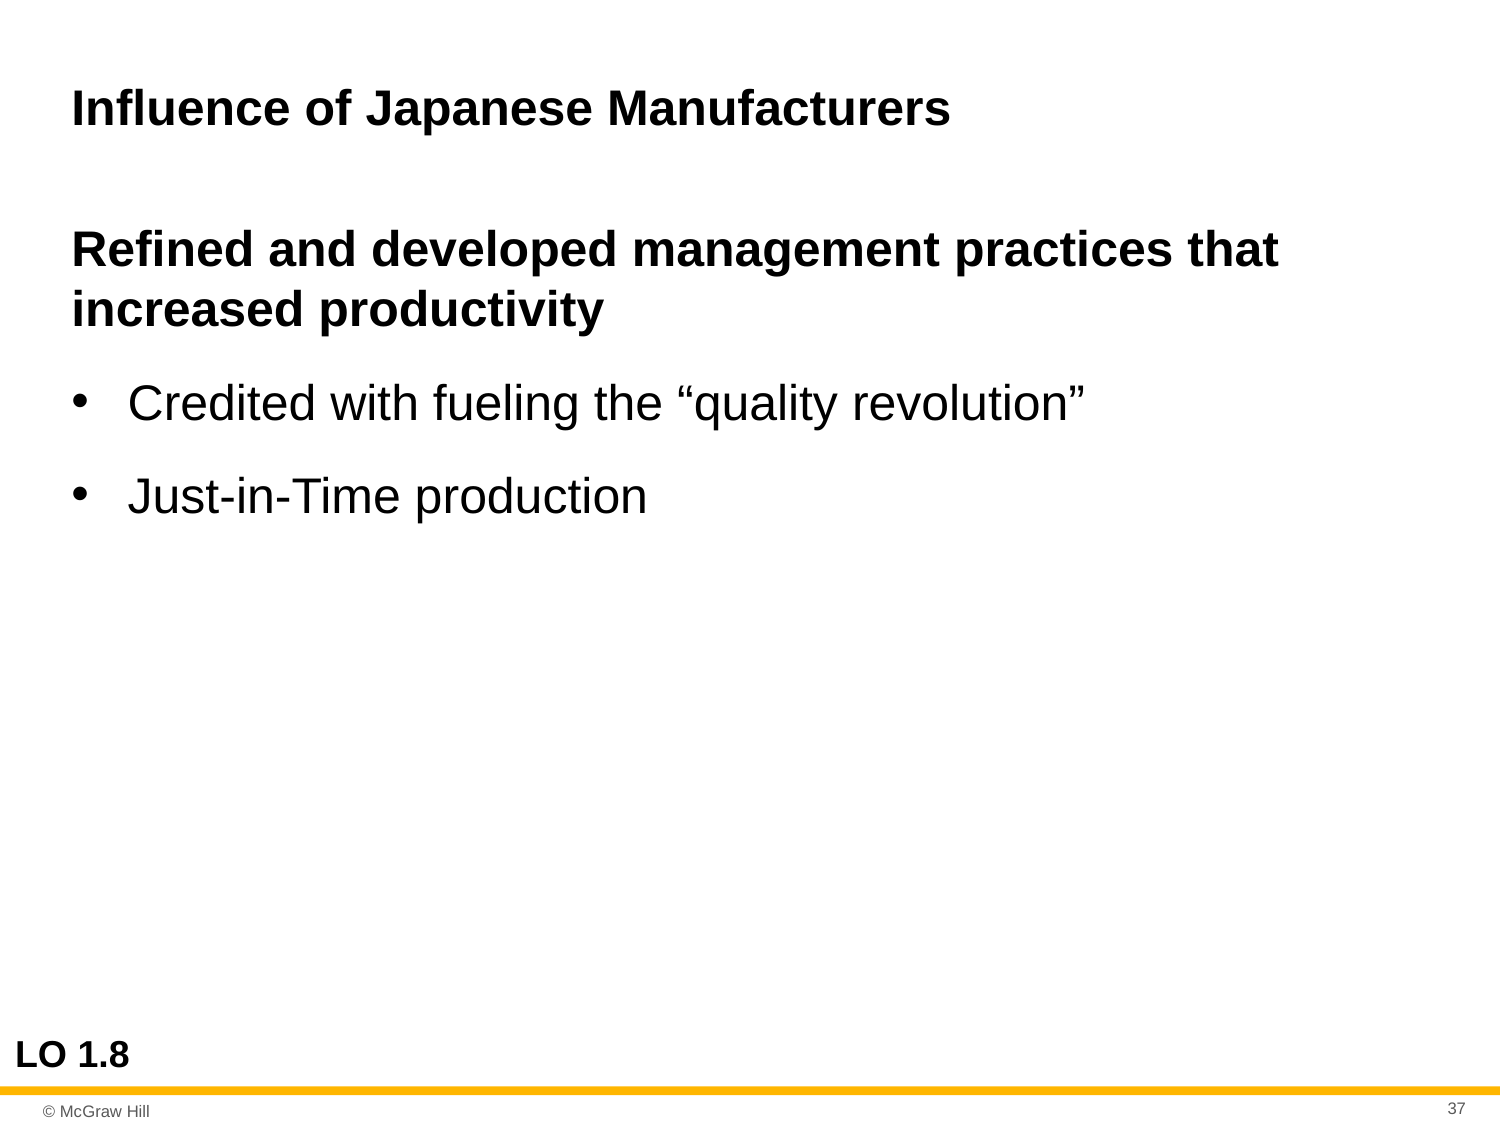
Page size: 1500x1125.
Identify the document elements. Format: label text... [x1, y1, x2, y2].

list Refined and developed management practices that increased productivity Credited with fueling the “quality revolution” Just-in-Time production [56, 209, 1444, 1005]
list LO 1.8 [0, 1022, 197, 1085]
title Influence of Japanese Manufacturers [56, 50, 1444, 162]
